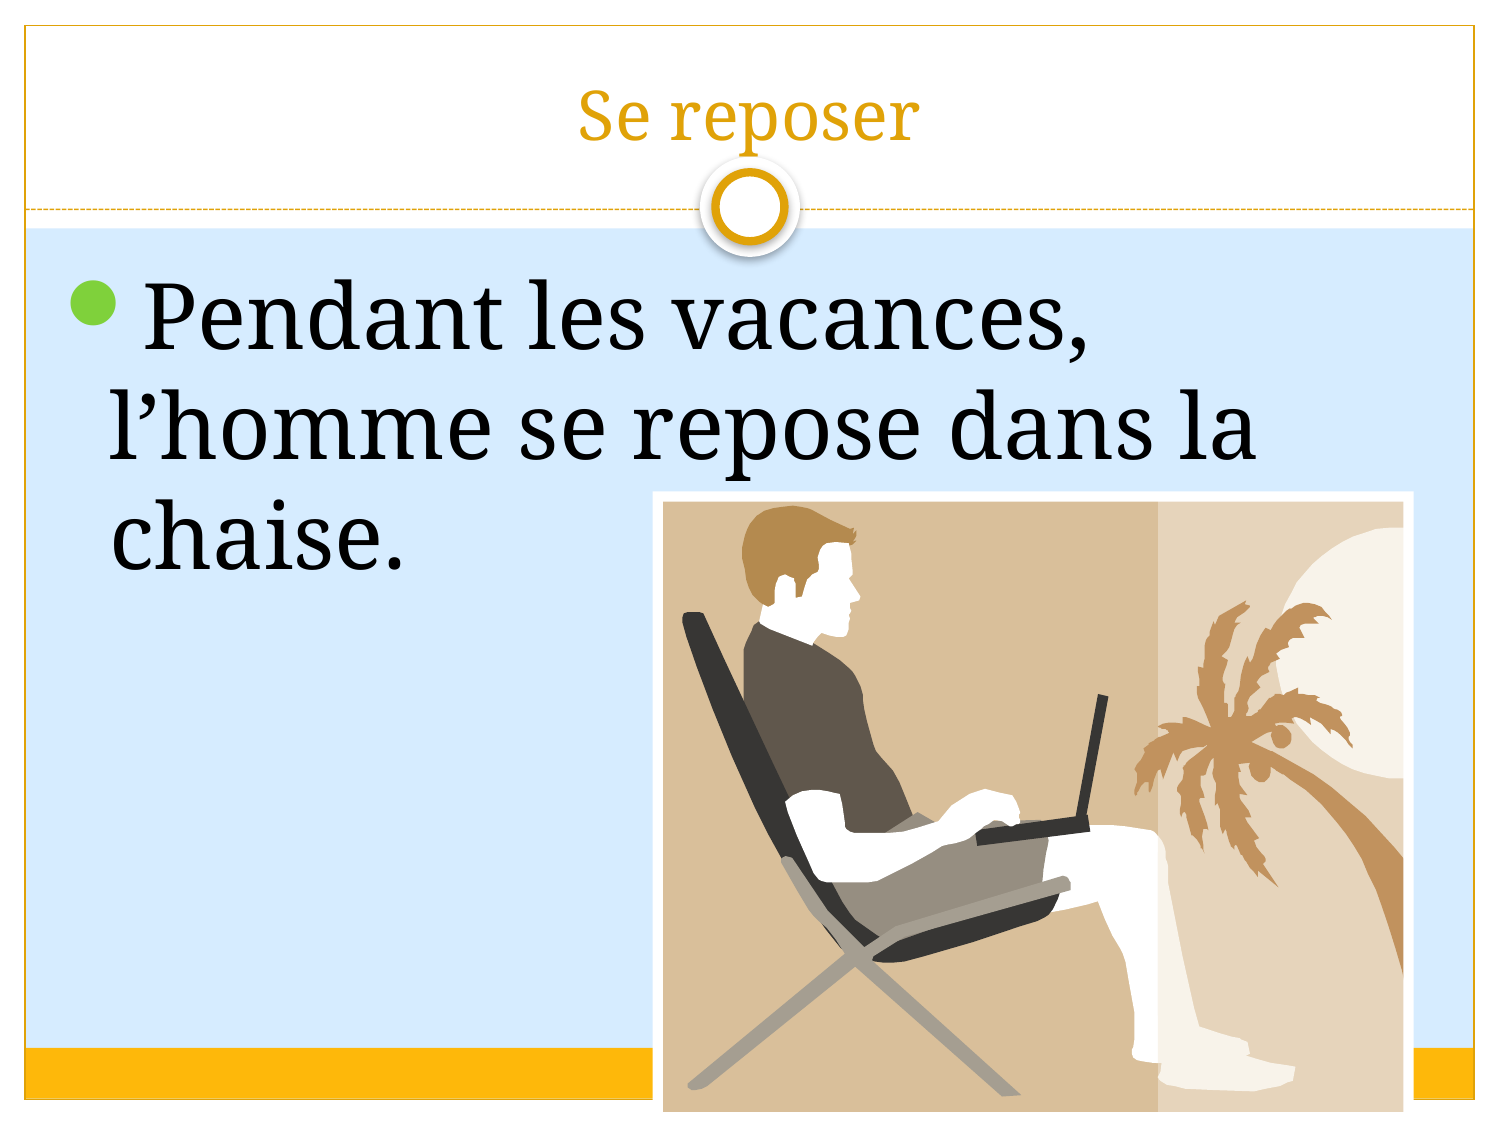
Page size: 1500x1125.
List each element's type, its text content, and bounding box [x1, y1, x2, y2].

title Se reposer [49, 37, 1450, 162]
list Pendant les vacances, l’homme se repose dans la chaise. [49, 250, 1445, 1001]
picture [649, 488, 1417, 1125]
